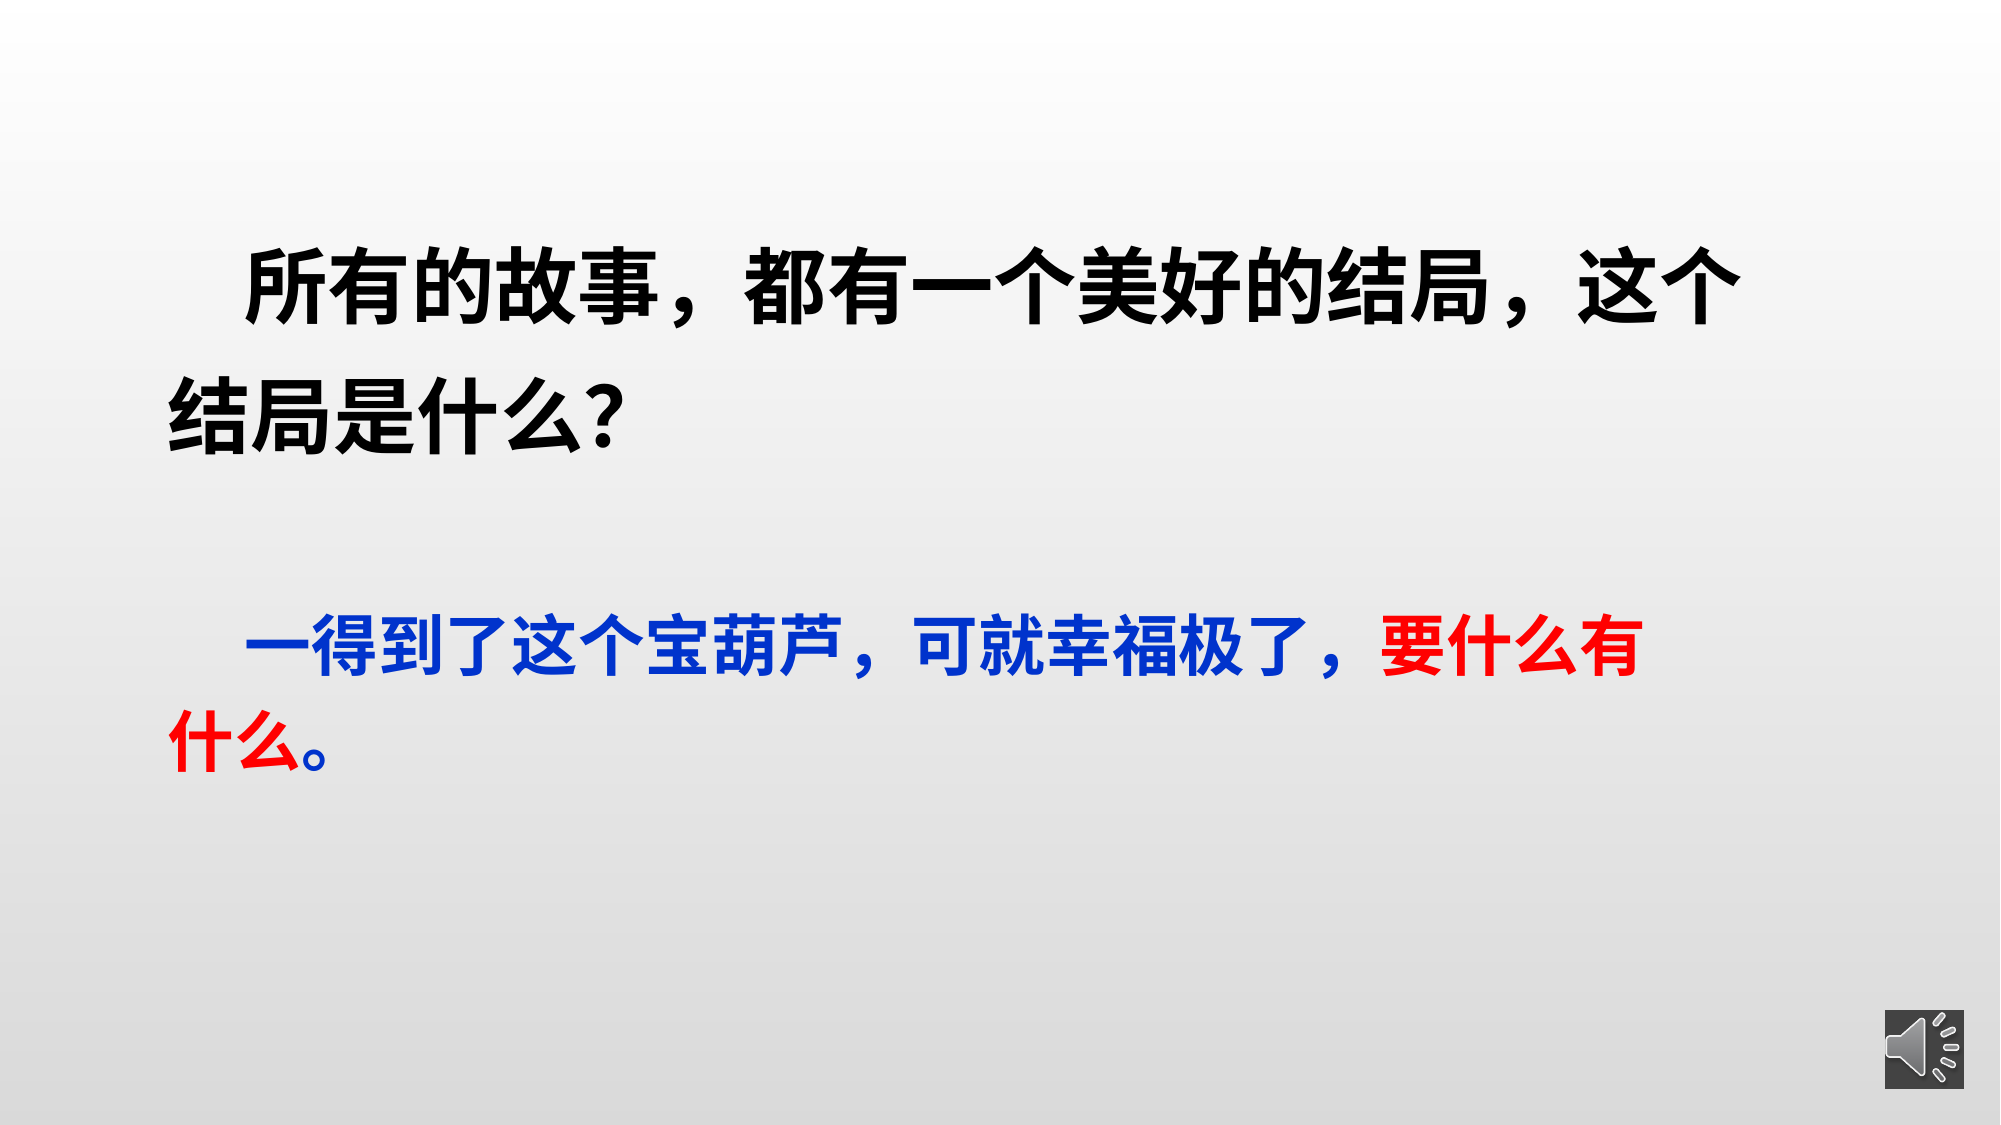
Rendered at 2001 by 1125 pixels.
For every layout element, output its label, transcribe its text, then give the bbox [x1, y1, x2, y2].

text_box 一得到了这个宝葫芦，可就幸福极了，要什么有什么。 [152, 580, 1673, 787]
text_box 所有的故事，都有一个美好的结局，这个结局是什么？ [152, 197, 1798, 472]
picture [1884, 1009, 1965, 1090]
